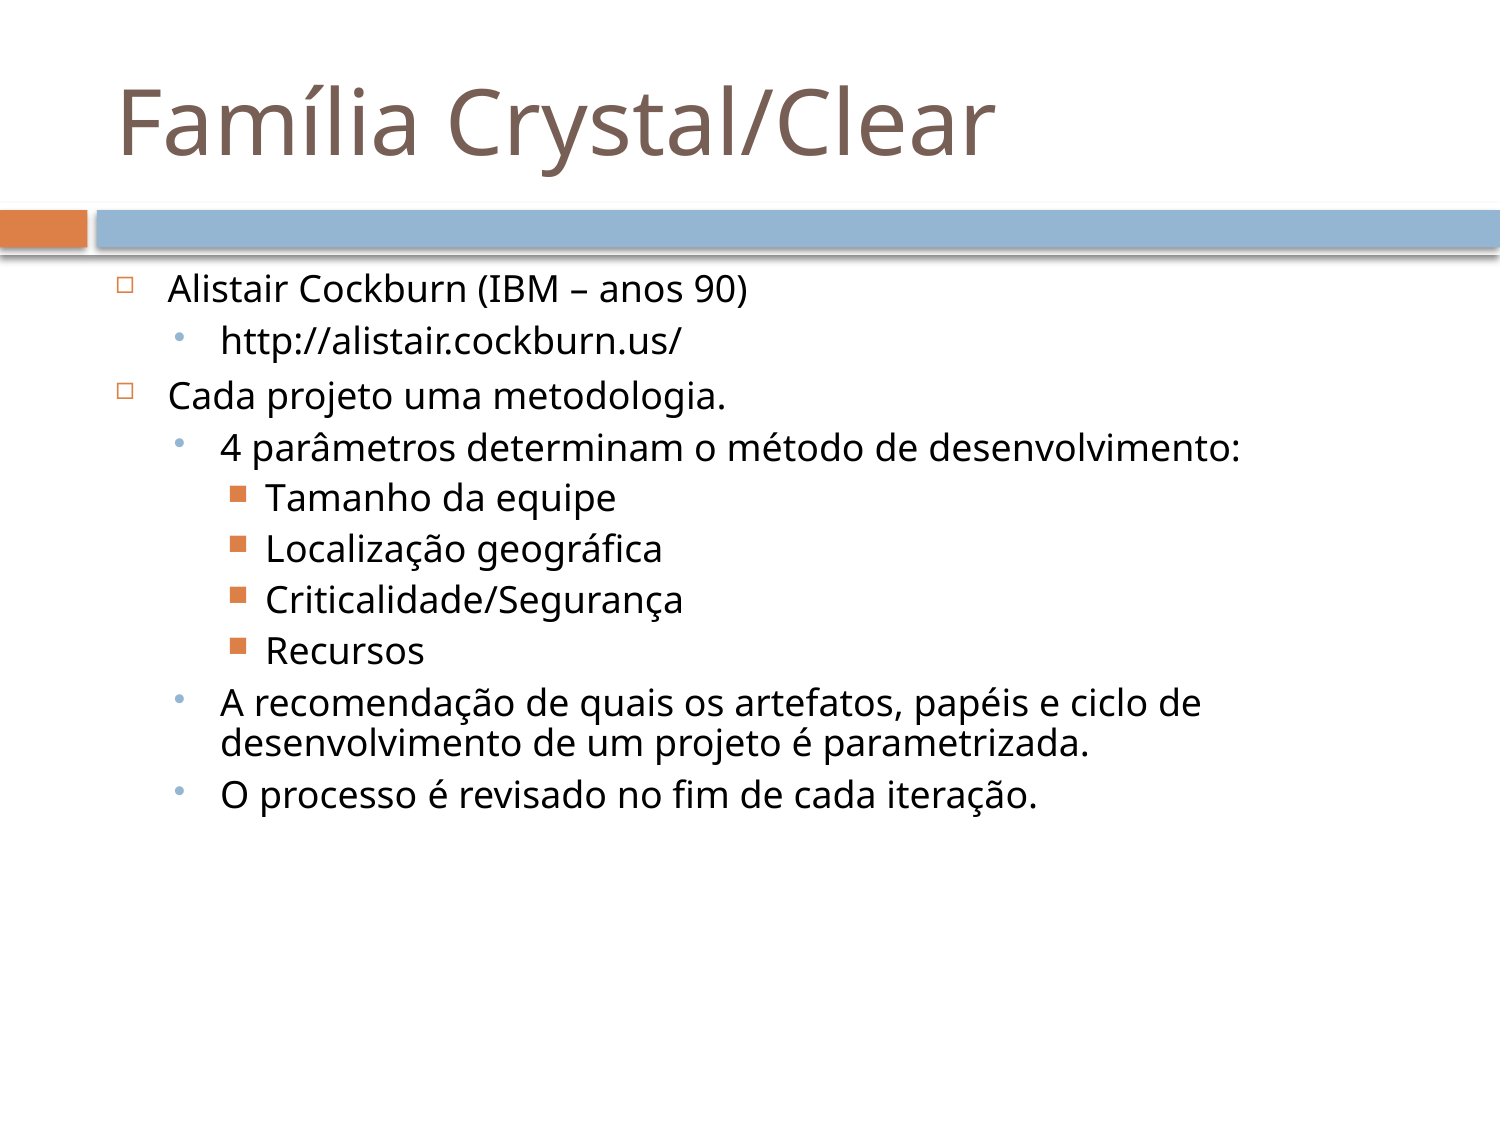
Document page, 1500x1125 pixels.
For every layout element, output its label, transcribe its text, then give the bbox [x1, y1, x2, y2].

title Família Crystal/Clear [100, 37, 1438, 200]
list Alistair Cockburn (IBM – anos 90) http://alistair.cockburn.us/ Cada projeto uma metodologia. 4 parâmetros determinam o método de desenvolvimento: Tamanho da equipe Localização geográfica Criticalidade/Segurança Recursos A recomendação de quais os artefatos, papéis e ciclo de desenvolvimento de um projeto é parametrizada. O processo é revisado no fim de cada iteração. [100, 262, 1438, 1005]
